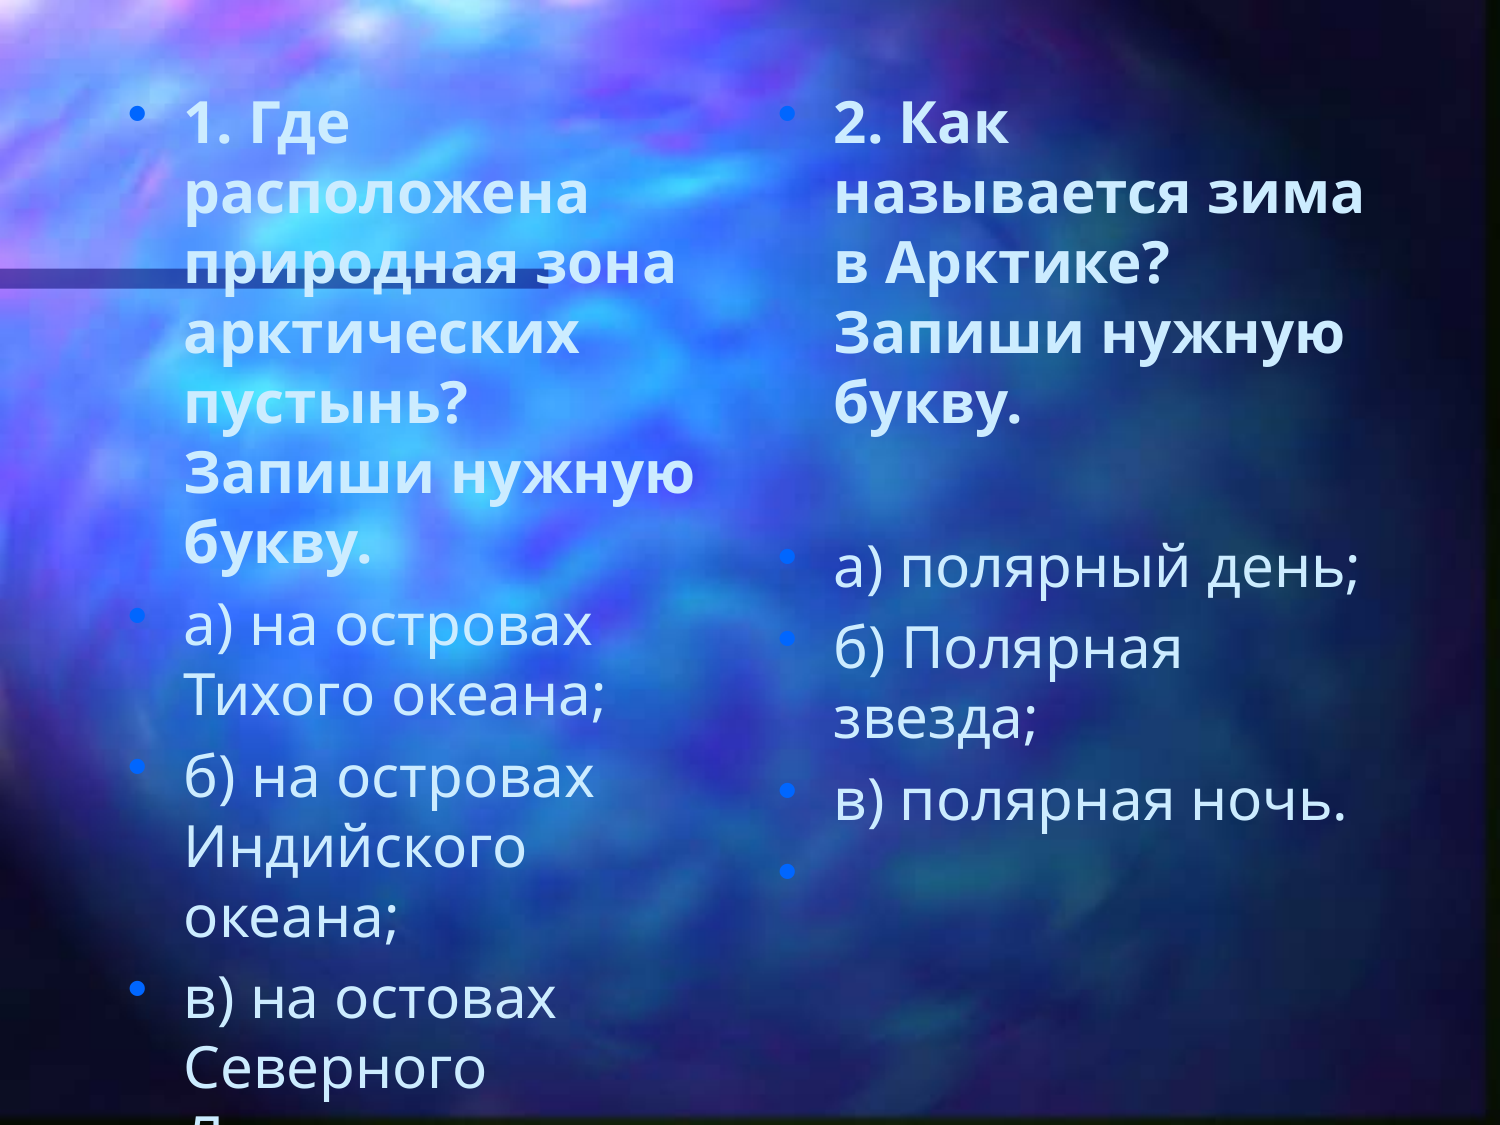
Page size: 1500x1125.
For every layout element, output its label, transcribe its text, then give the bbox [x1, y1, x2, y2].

list 2. Как называется зима в Арктике? Запиши нужную букву. а) полярный день; б) Полярная звезда; в) полярная ночь. [762, 77, 1388, 1001]
picture [0, 0, 1500, 1125]
list 1. Где расположена природная зона арктических пустынь? Запиши нужную букву. а) на островах Тихого океана; б) на островах Индийского океана; в) на остовах Северного Ледовитого океана. [112, 77, 738, 1001]
